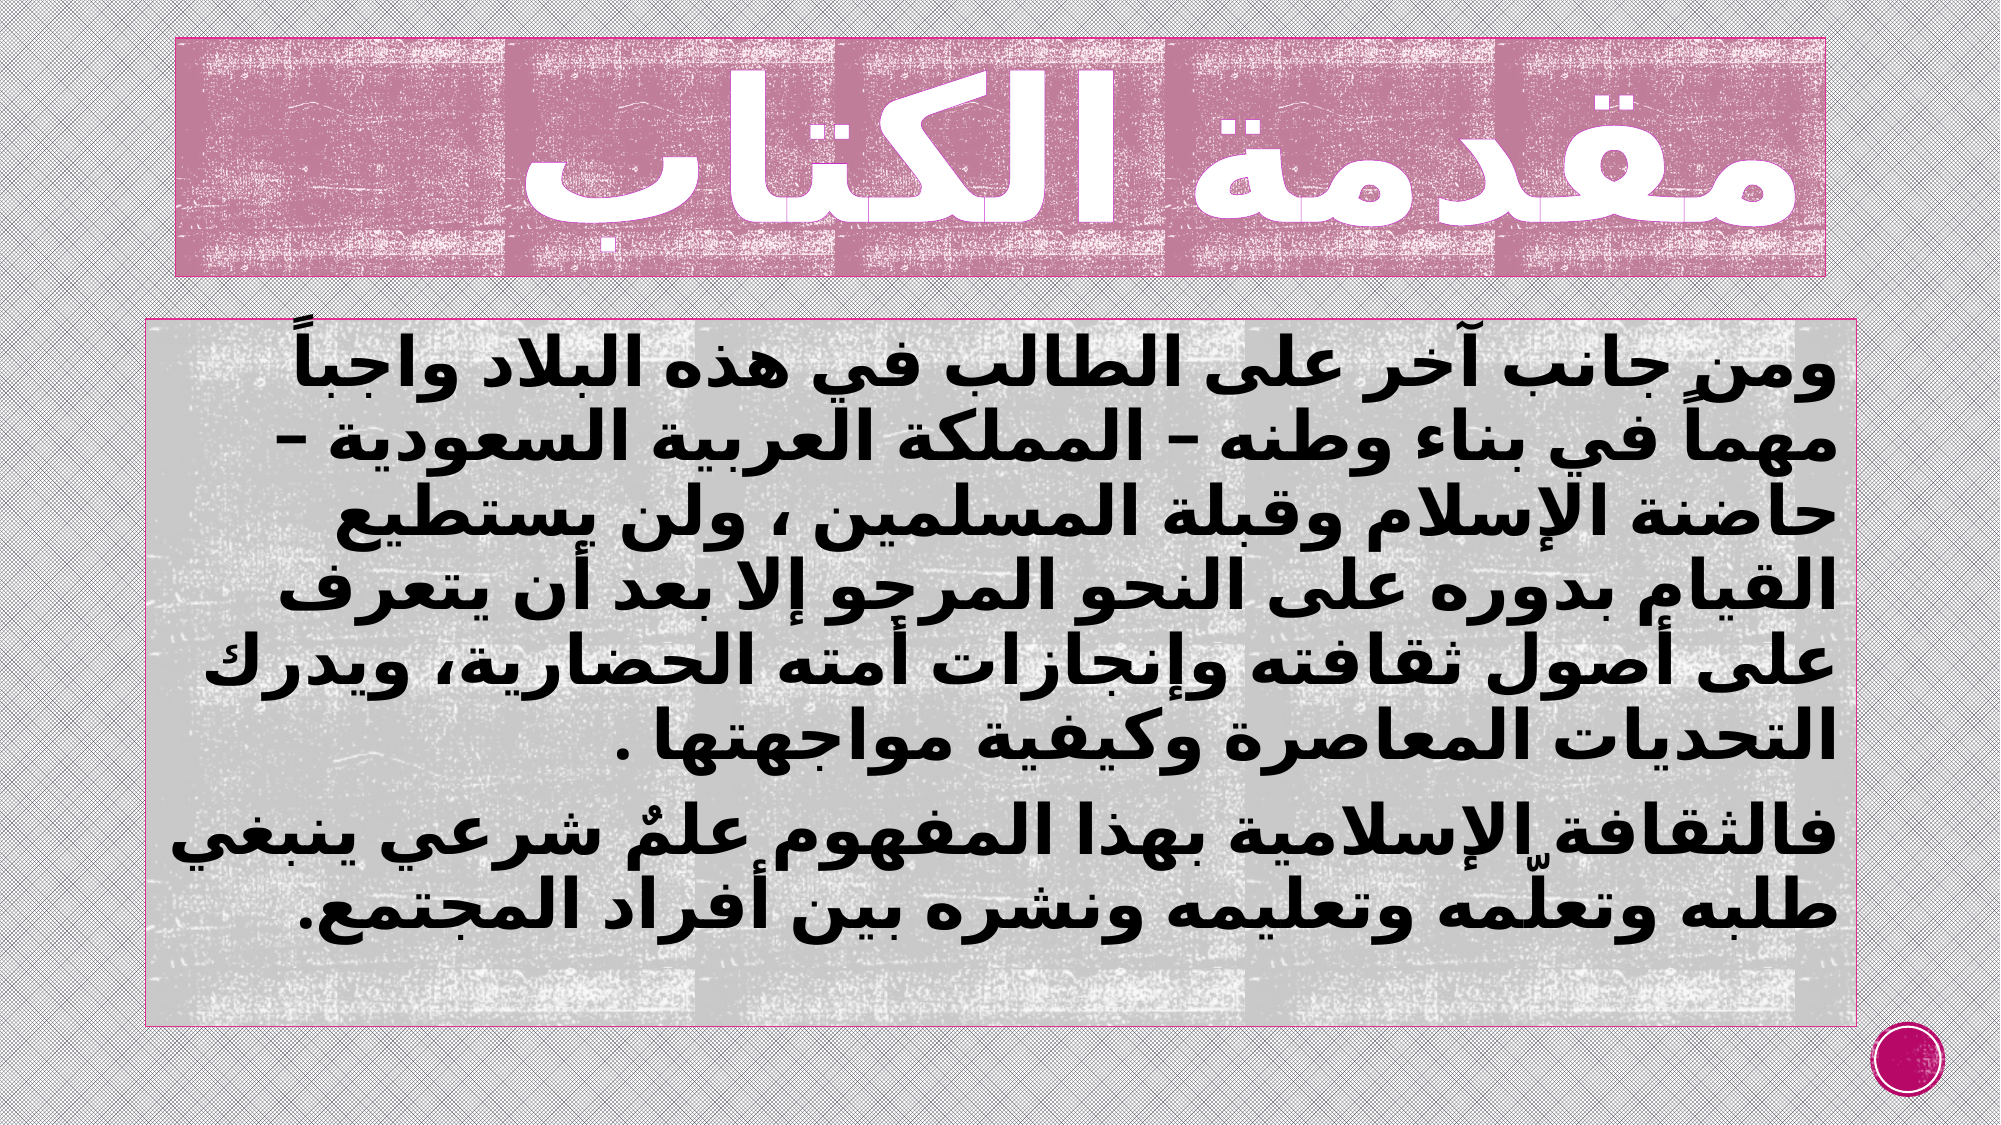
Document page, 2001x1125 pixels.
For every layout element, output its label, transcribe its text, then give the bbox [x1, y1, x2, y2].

title مقدمة الكتاب [175, 37, 1826, 277]
list ومن جانب آخر على الطالب في هذه البلاد واجباً مهماً في بناء وطنه – المملكة العربية السعودية – حاضنة الإسلام وقبلة المسلمين ، ولن يستطيع القيام بدوره على النحو المرجو إلا بعد أن يتعرف على أصول ثقافته وإنجازات أمته الحضارية، ويدرك التحديات المعاصرة وكيفية مواجهتها . فالثقافة الإسلامية بهذا المفهوم علمٌ شرعي ينبغي طلبه وتعلّمه وتعليمه ونشره بين أفراد المجتمع. [145, 318, 1857, 1027]
